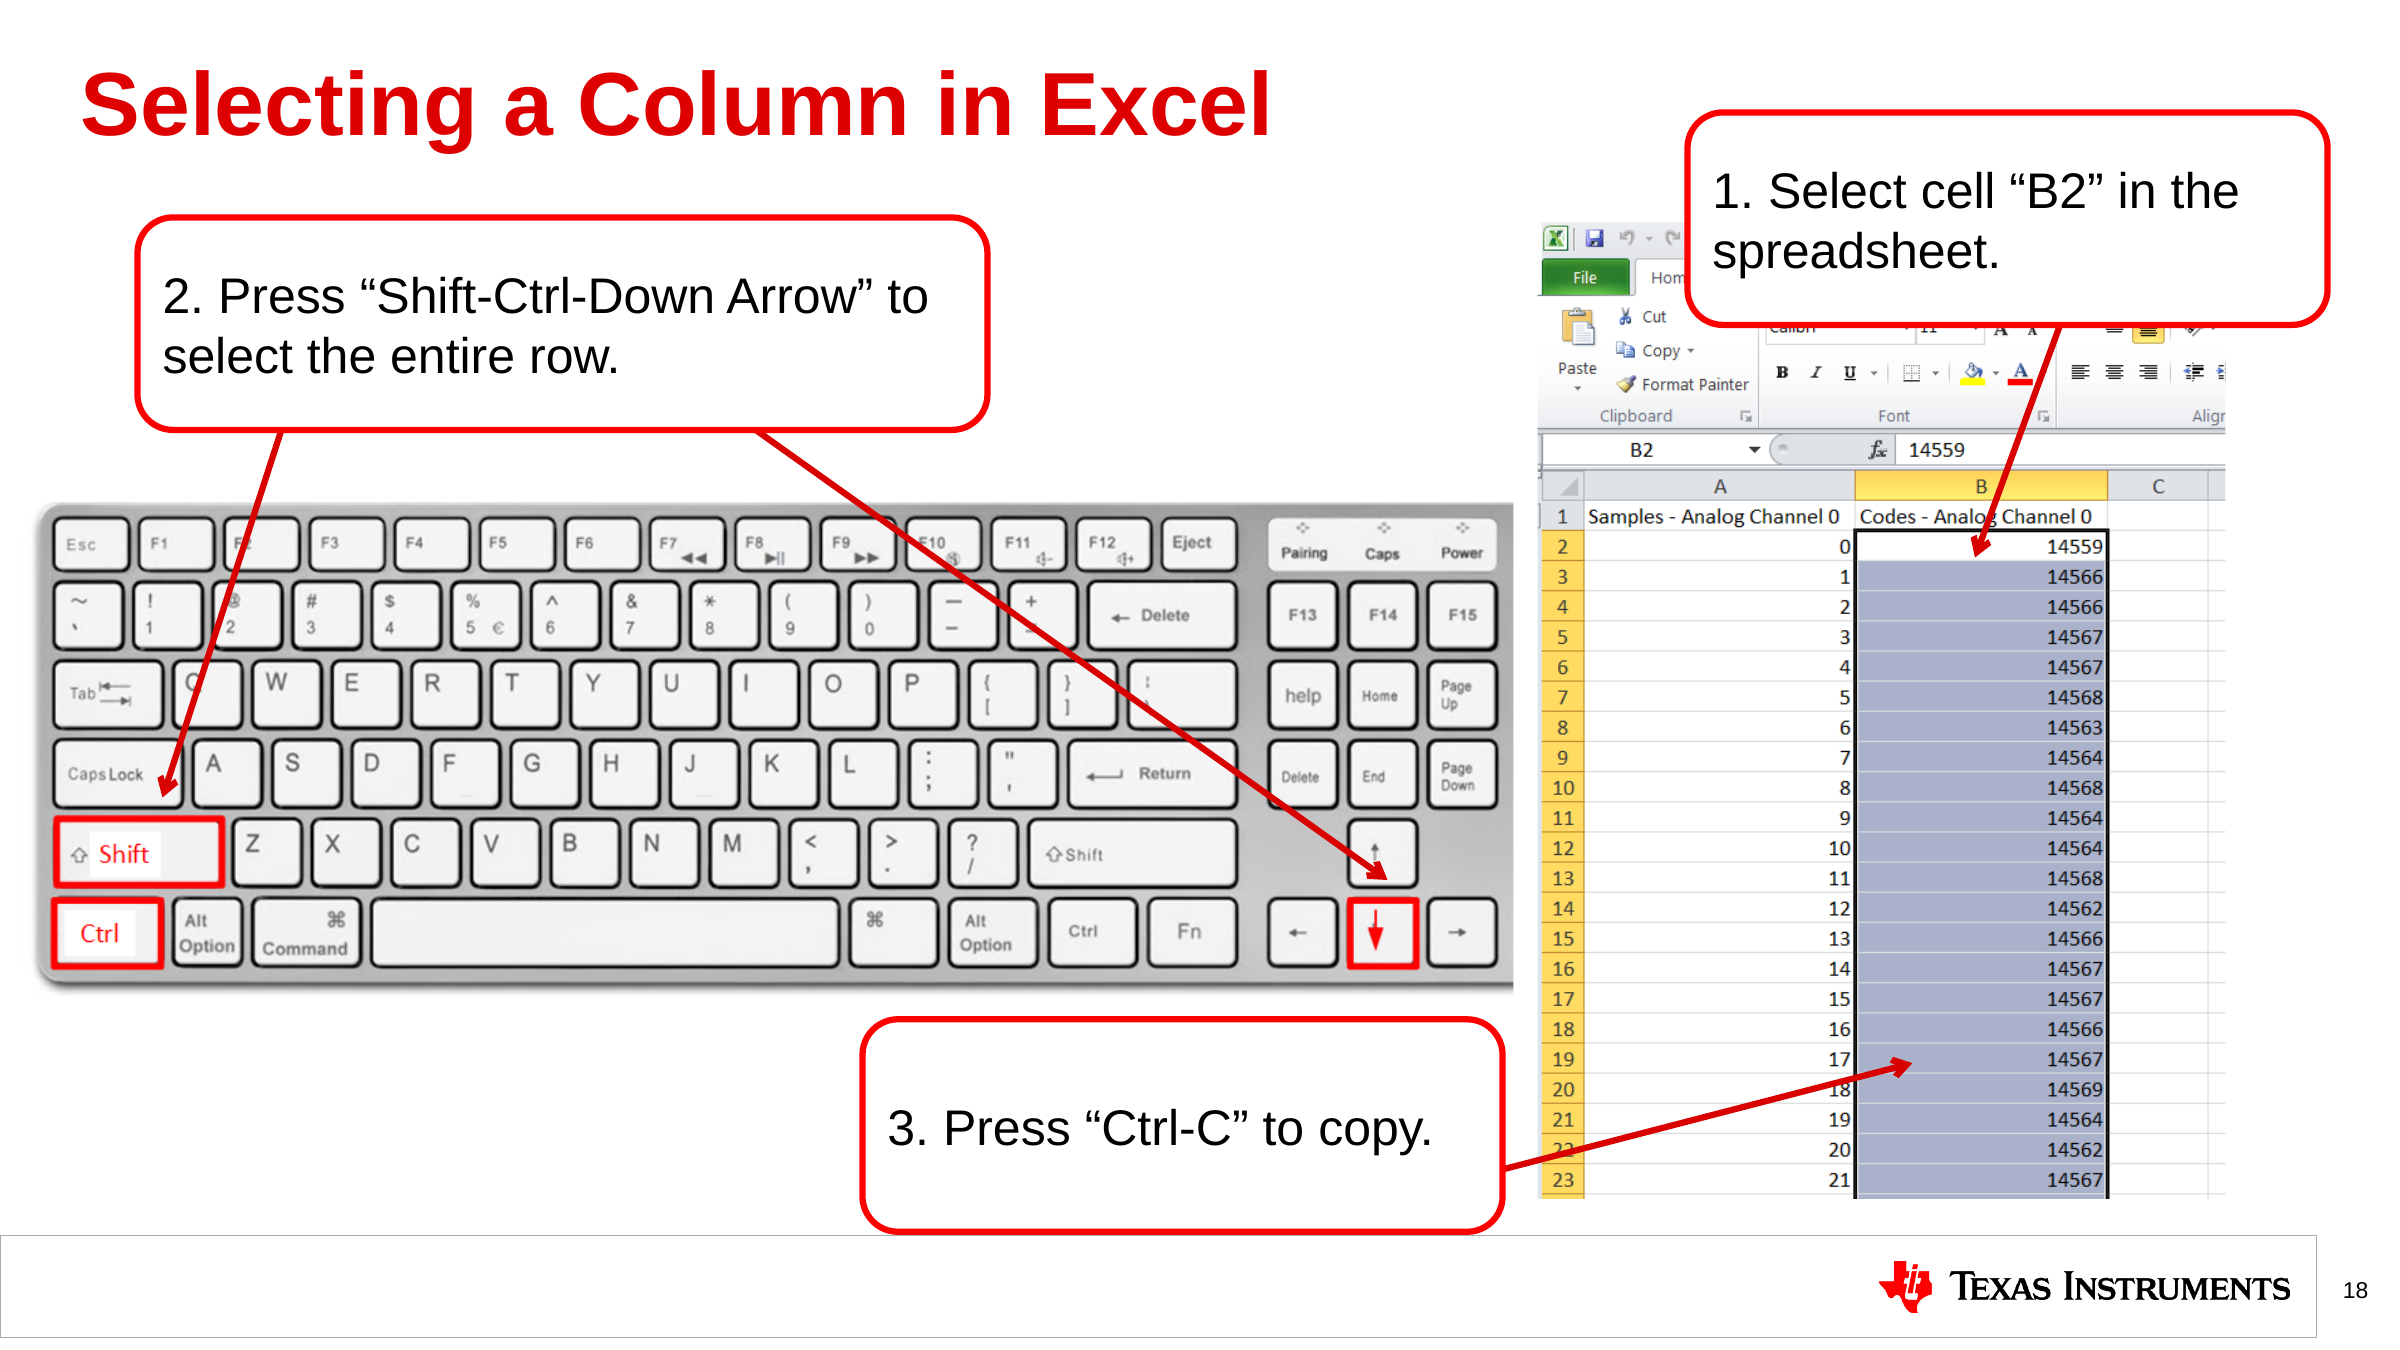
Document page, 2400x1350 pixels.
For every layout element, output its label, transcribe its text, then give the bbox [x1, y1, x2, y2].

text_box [1430, 1062, 1913, 1189]
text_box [674, 372, 1388, 881]
slide_number 18 [1828, 1265, 2389, 1307]
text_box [1974, 249, 2088, 558]
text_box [162, 372, 301, 798]
picture [1879, 1261, 2290, 1265]
text_box 2. Press “Shift-Ctrl-Down Arrow” to select the entire row. [135, 215, 990, 433]
picture [1879, 1307, 2290, 1313]
text_box 1. Select cell “B2” in the spreadsheet. [1685, 110, 2330, 328]
picture [1537, 222, 2226, 1199]
picture [0, 501, 1519, 1012]
title Selecting a Column in Excel [60, 27, 2282, 189]
text_box 3. Press “Ctrl-C” to copy. [860, 1021, 1505, 1234]
